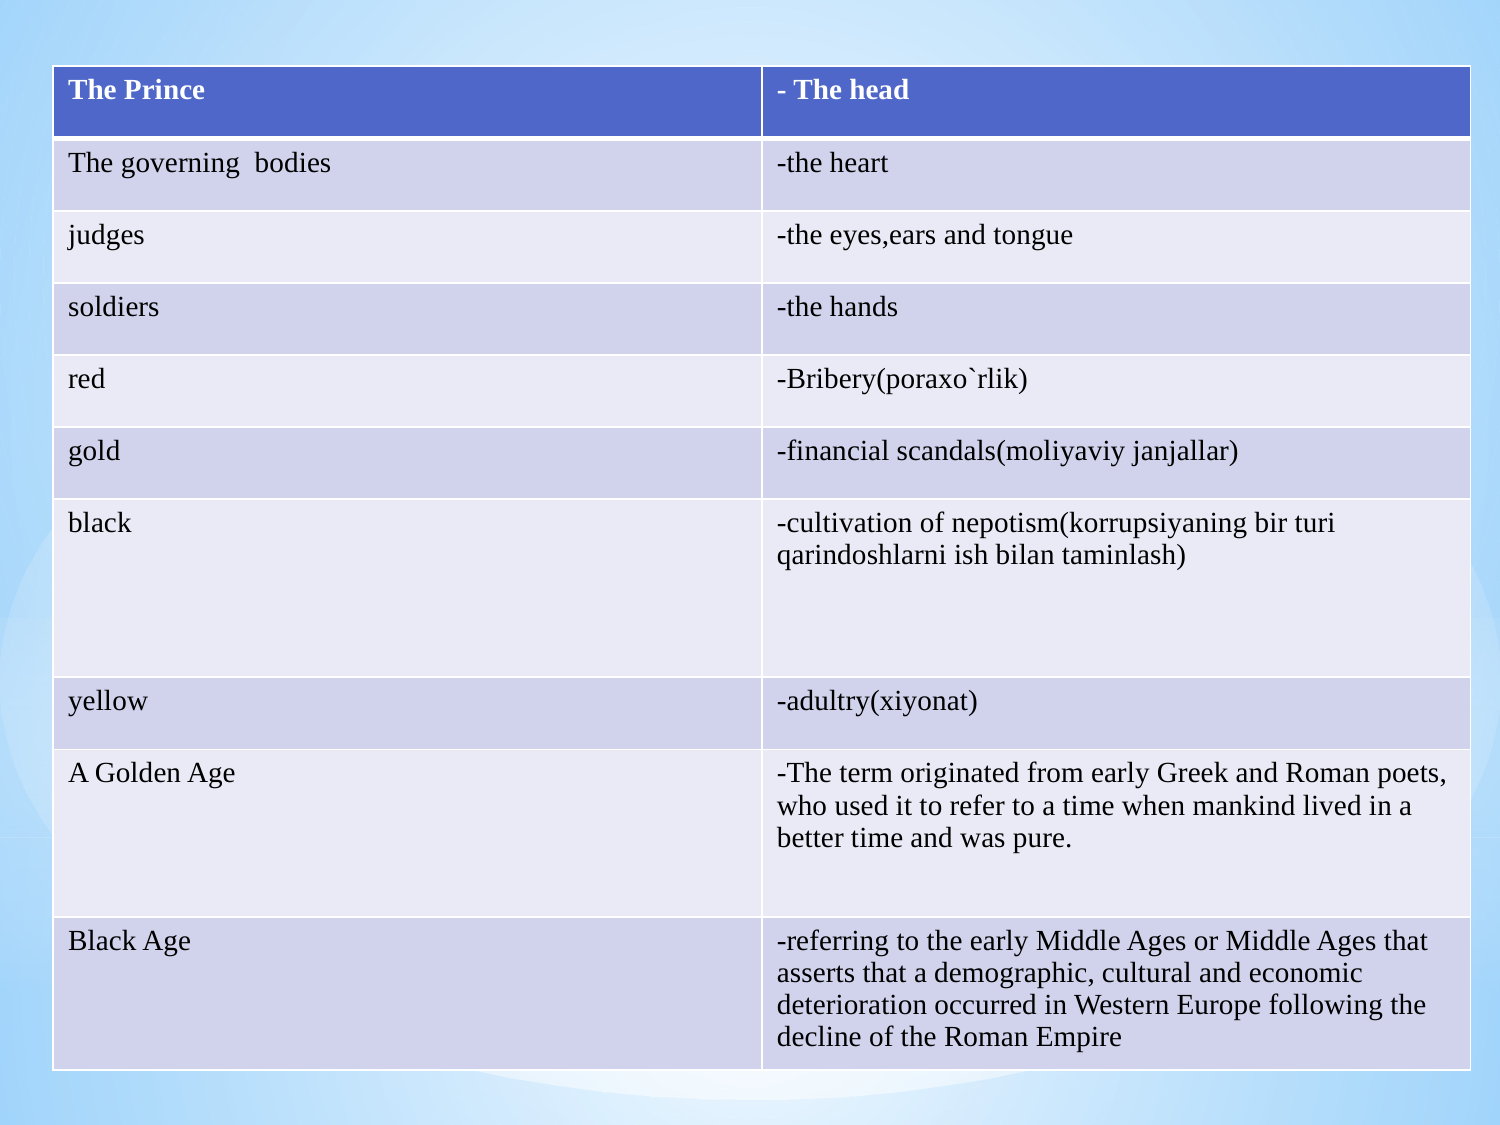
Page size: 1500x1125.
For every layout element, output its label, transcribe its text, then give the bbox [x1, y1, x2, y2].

table_cell gold [54, 428, 761, 498]
table_cell red [54, 356, 761, 426]
table_cell The governing bodies [54, 141, 761, 210]
table_cell -financial scandals(moliyaviy janjallar) [763, 428, 1470, 498]
table_cell black [54, 500, 761, 676]
table_cell Black Age [54, 918, 761, 1069]
table_cell yellow [54, 678, 761, 749]
table_cell judges [54, 212, 761, 282]
table_cell -Bribery(poraxo`rlik) [763, 356, 1470, 426]
table_cell A Golden Age [54, 750, 761, 916]
table_cell -adultry(xiyonat) [763, 678, 1470, 749]
table_header The Prince [54, 67, 761, 136]
table_cell -The term originated from early Greek and Roman poets, who used it to refer to a time when mankind lived in a better time and was pure. [763, 750, 1470, 916]
table_header - The head [763, 67, 1470, 136]
table_cell -the hands [763, 284, 1470, 354]
table_cell soldiers [54, 284, 761, 354]
table_cell -the heart [763, 141, 1470, 210]
table_cell -referring to the early Middle Ages or Middle Ages that asserts that a demographic, cultural and economic deterioration occurred in Western Europe following the decline of the Roman Empire [763, 918, 1470, 1069]
table_cell -cultivation of nepotism(korrupsiyaning bir turi qarindoshlarni ish bilan taminlash) [763, 500, 1470, 676]
table_cell -the eyes,ears and tongue [763, 212, 1470, 282]
